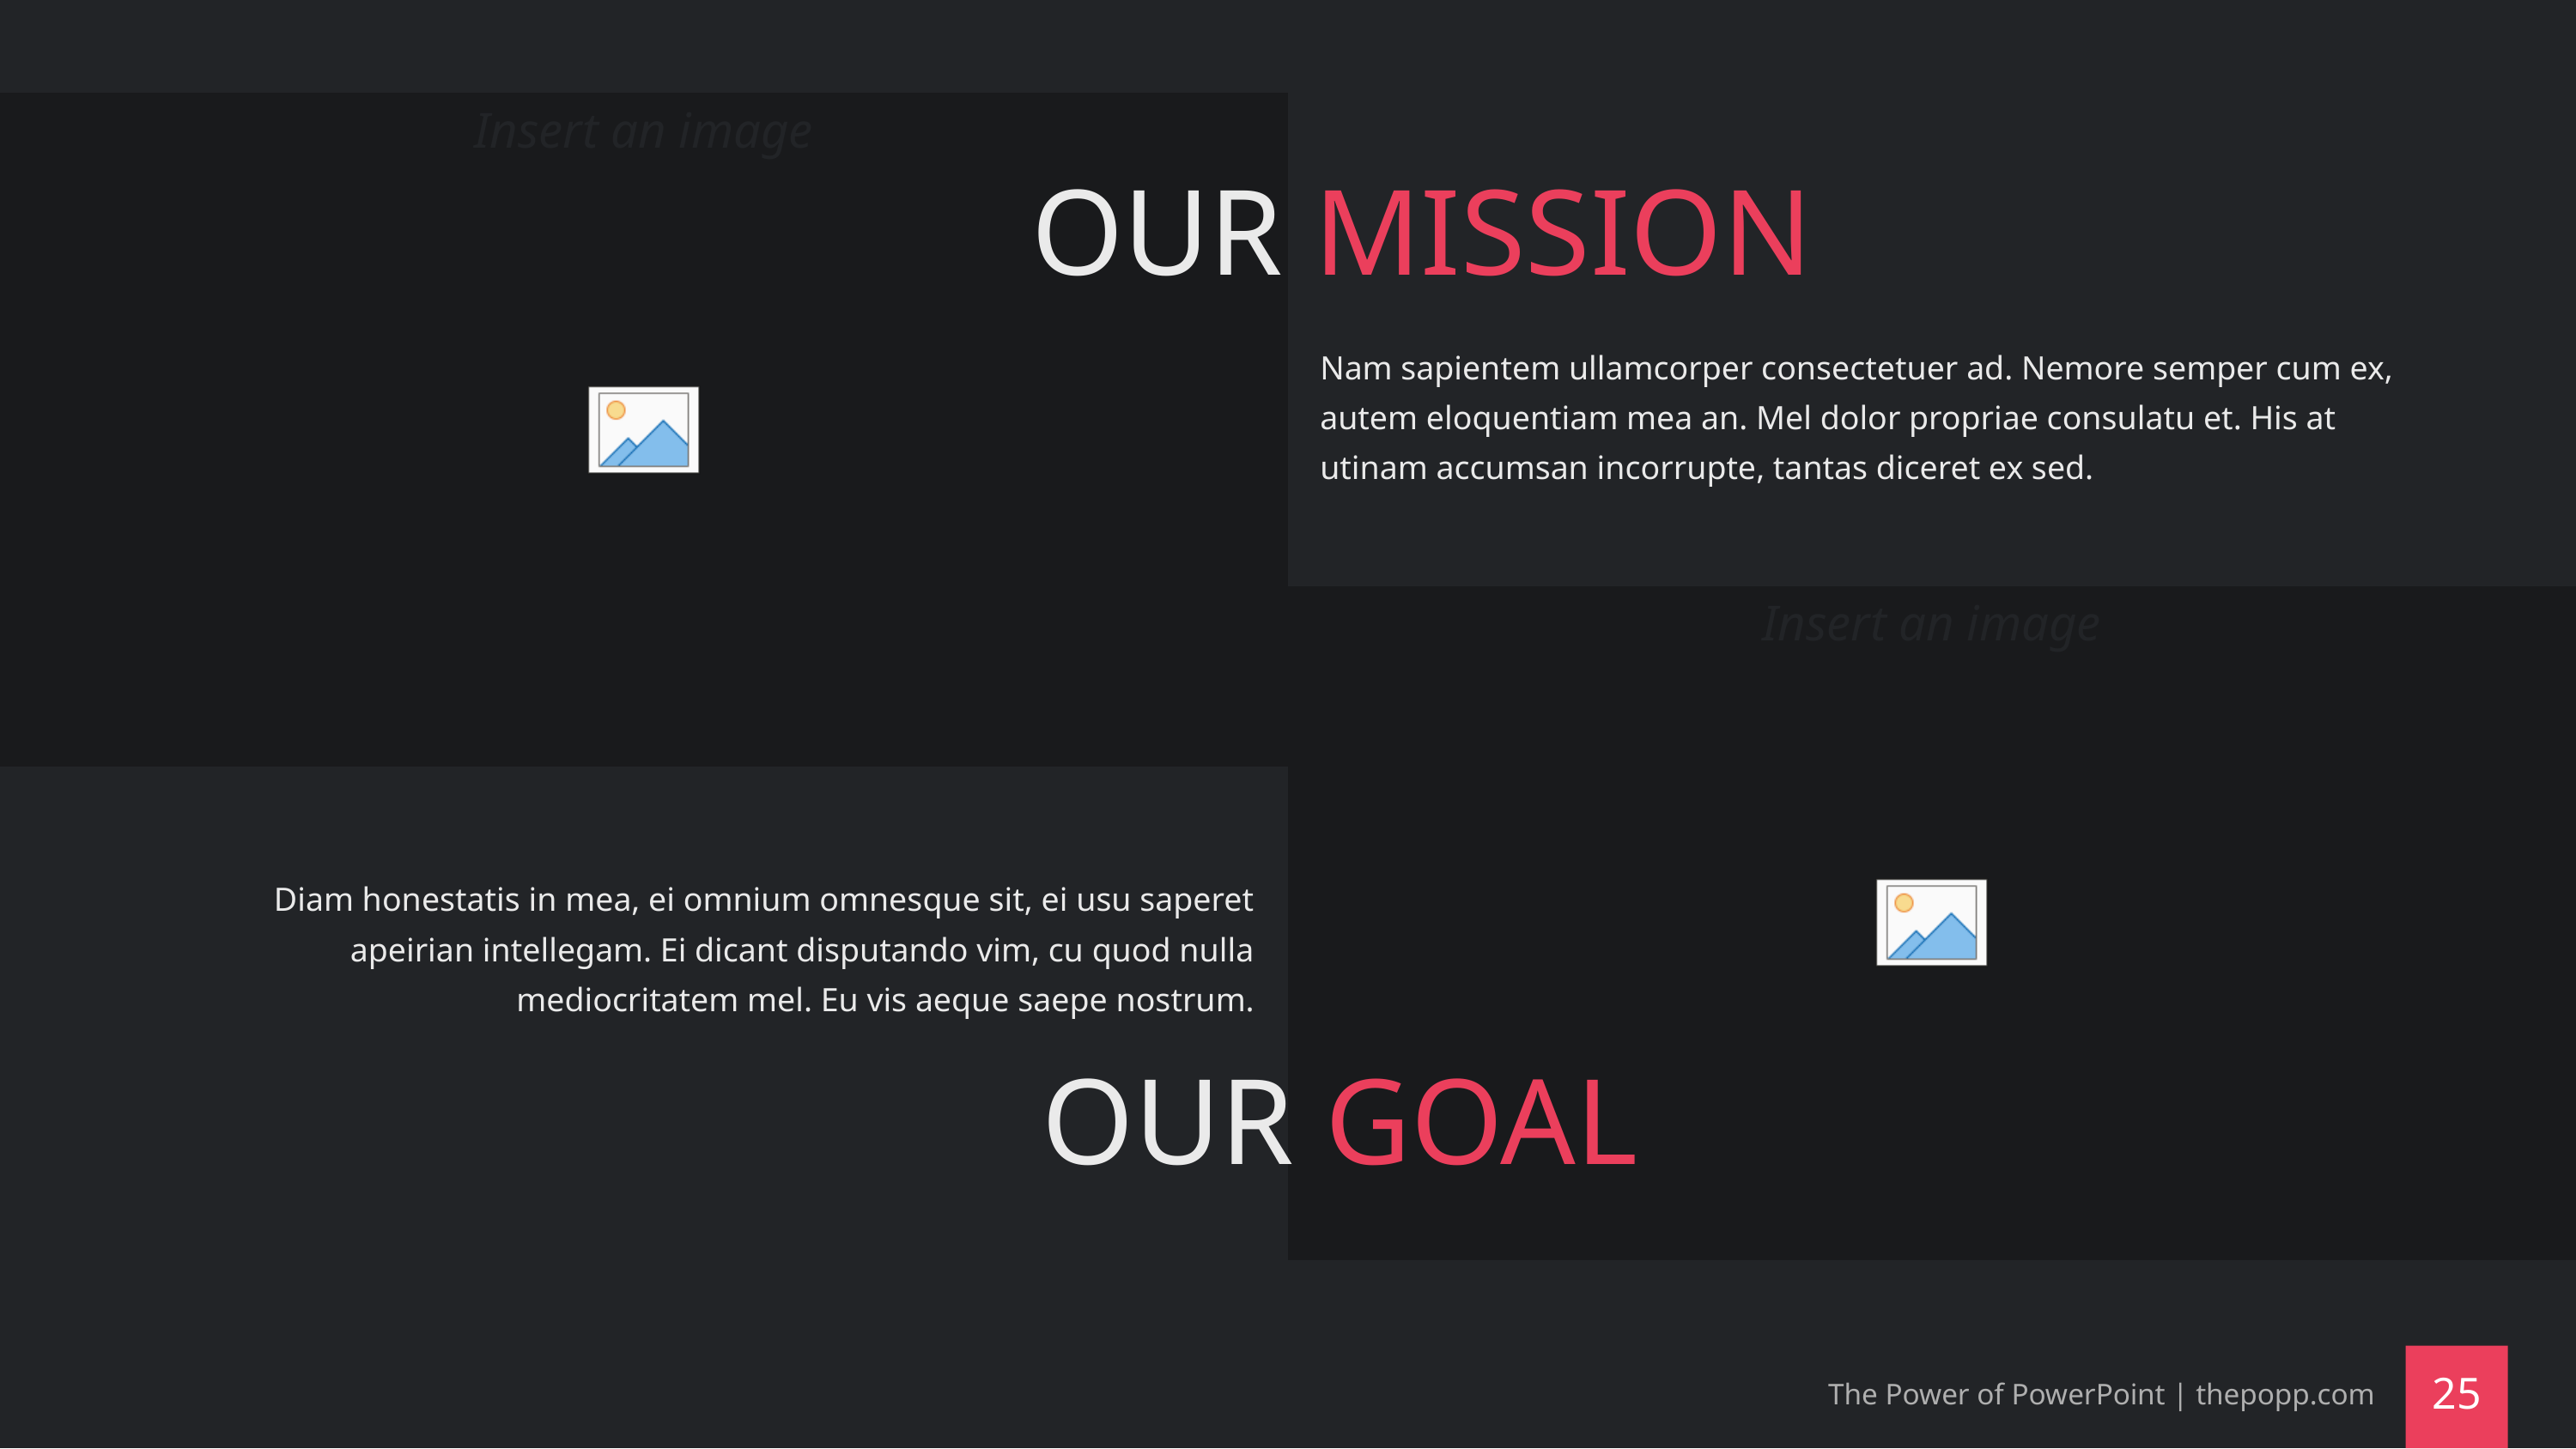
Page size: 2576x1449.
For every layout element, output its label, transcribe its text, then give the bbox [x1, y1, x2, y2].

footer The Power of PowerPoint | thepopp.com [1519, 1356, 2389, 1434]
list Diam honestatis in mea, ei omnium omnesque sit, ei usu saperet apeirian intellegam. Ei dicant disputando vim, cu quod nulla mediocritatem mel. Eu vis aeque saepe nostrum. [142, 821, 1268, 1025]
slide_number 25 [2404, 1356, 2509, 1434]
picture [0, 93, 2576, 1260]
list OUR MISSION [1288, 135, 2458, 321]
list OUR GOAL [162, 1024, 1287, 1210]
list Nam sapientem ullamcorper consectetuer ad. Nemore semper cum ex, autem eloquentiam mea an. Mel dolor propriae consulatu et. His at utinam accumsan incorrupte, tantas diceret ex sed. [1307, 329, 2433, 534]
